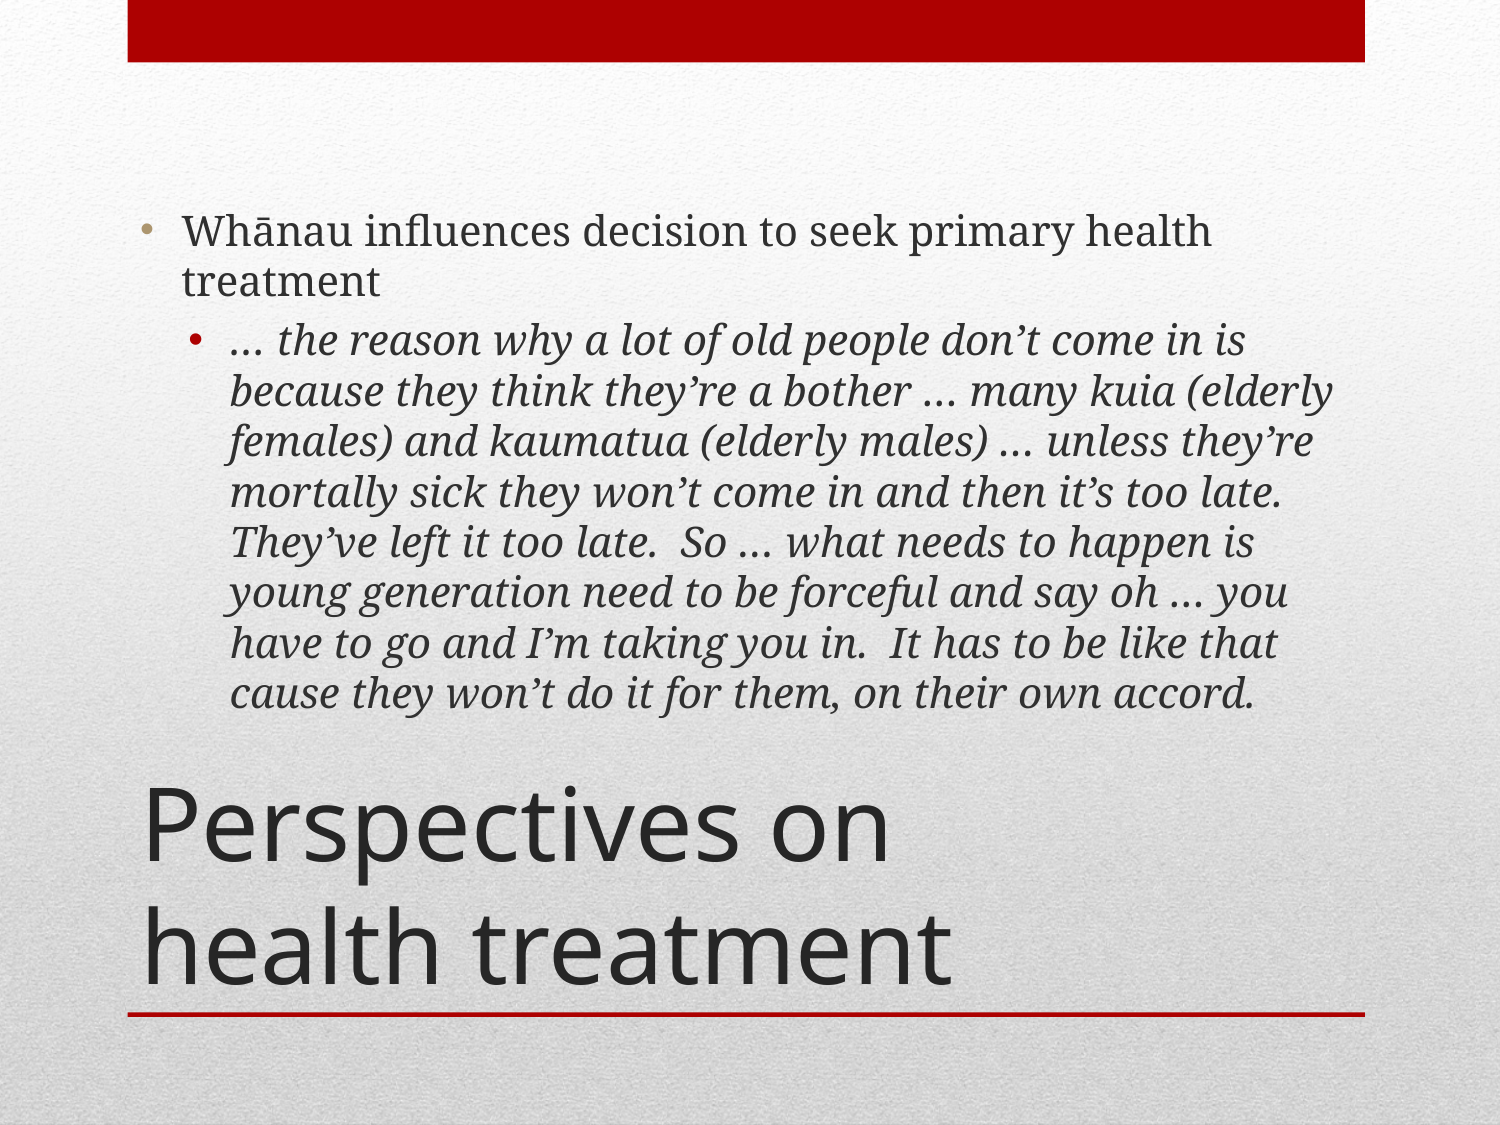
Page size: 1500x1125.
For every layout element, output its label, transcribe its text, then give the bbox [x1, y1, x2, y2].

list Whānau influences decision to seek primary health treatment … the reason why a lot of old people don’t come in is because they think they’re a bother … many kuia (elderly females) and kaumatua (elderly males) … unless they’re mortally sick they won’t come in and then it’s too late. They’ve left it too late. So … what needs to happen is young generation need to be forceful and say oh … you have to go and I’m taking you in. It has to be like that cause they won’t do it for them, on their own accord. [125, 112, 1363, 750]
title Perspectives on health treatment [125, 750, 1238, 1013]
